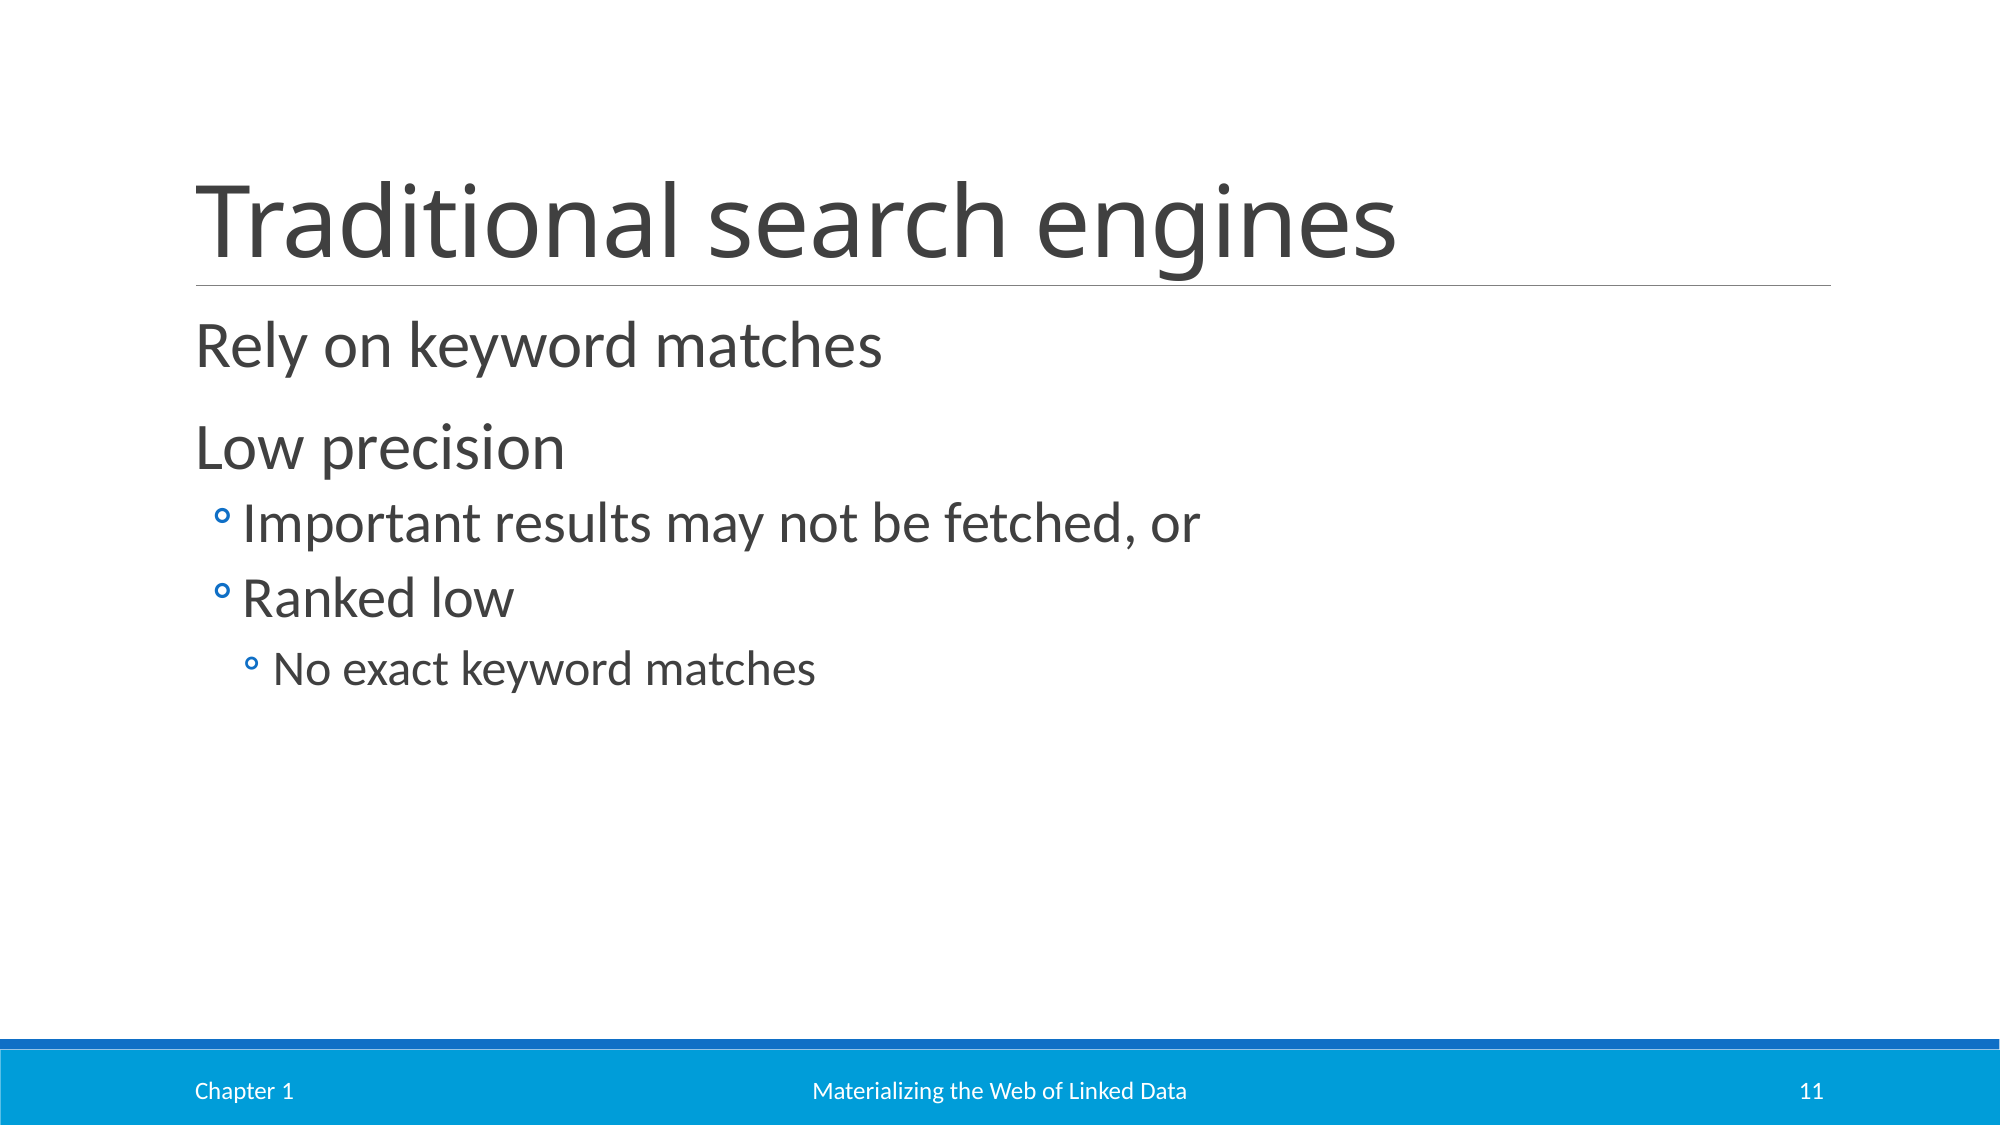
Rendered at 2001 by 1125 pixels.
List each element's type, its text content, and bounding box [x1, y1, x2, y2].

list Rely on keyword matches Low precision Important results may not be fetched, or Ranked low No exact keyword matches [180, 302, 1830, 963]
slide_number Chapter 1 [180, 1059, 586, 1120]
footer Materializing the Web of Linked Data [604, 1059, 1396, 1120]
title Traditional search engines [180, 47, 1830, 285]
slide_number 11 [1624, 1059, 1840, 1120]
